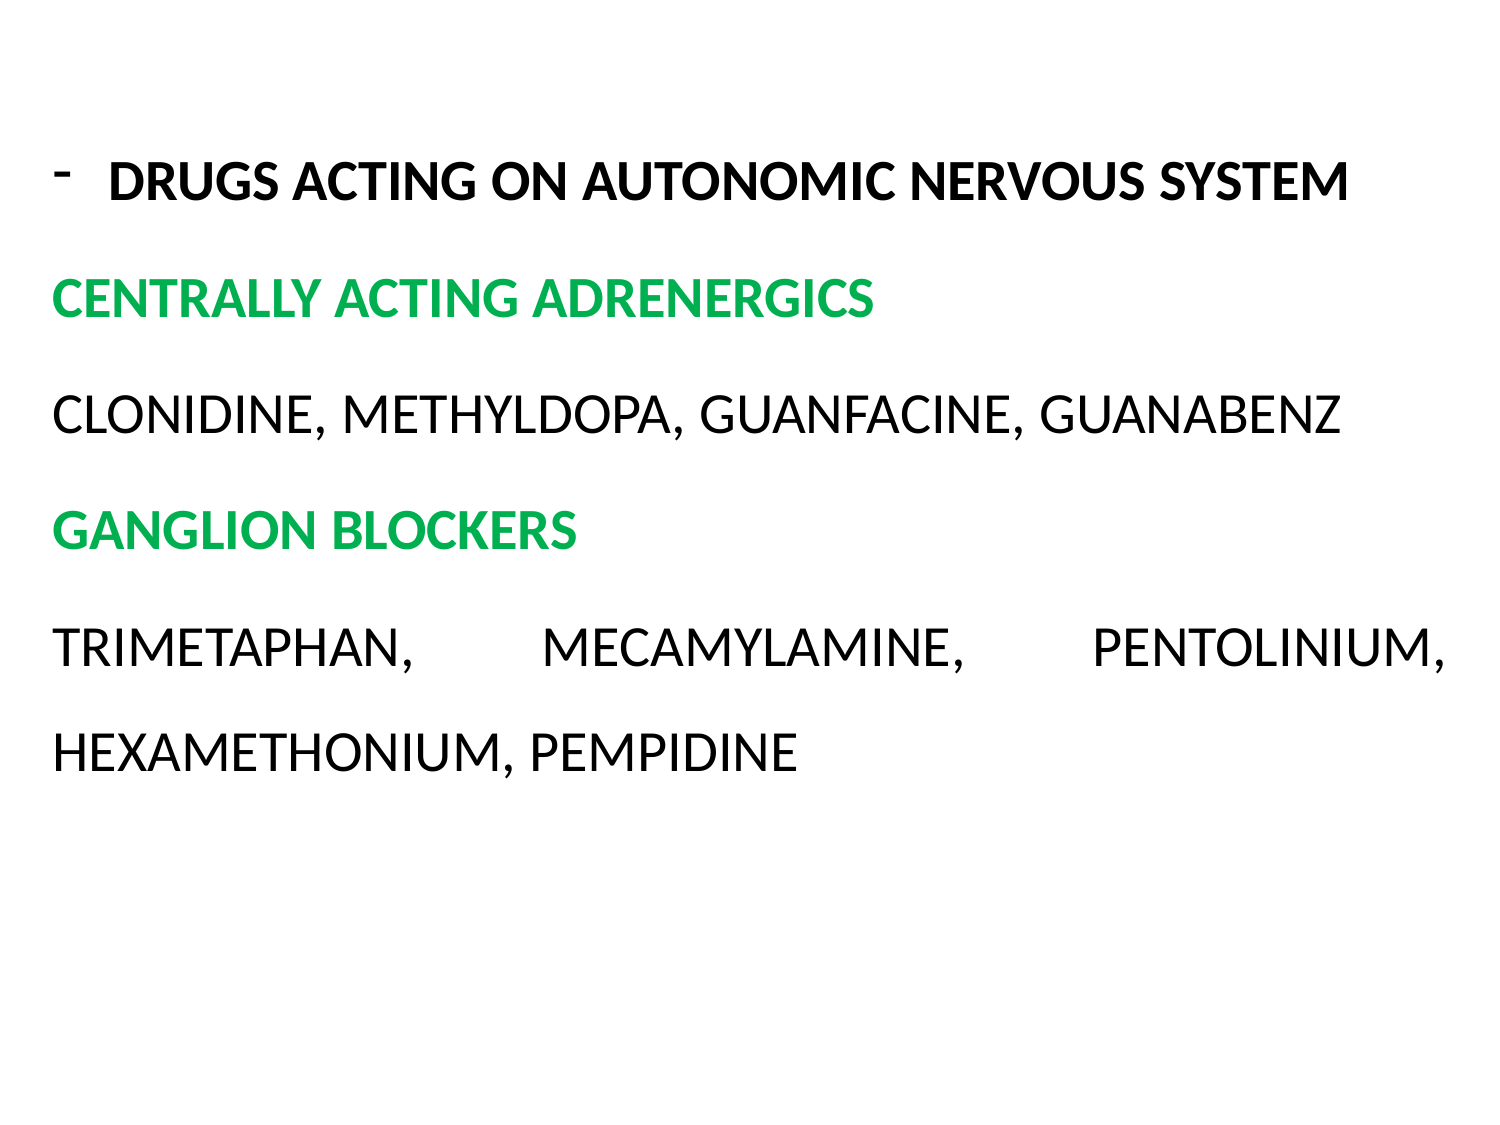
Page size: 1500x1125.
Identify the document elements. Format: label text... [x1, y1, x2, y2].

list DRUGS ACTING ON AUTONOMIC NERVOUS SYSTEM CENTRALLY ACTING ADRENERGICS CLONIDINE, METHYLDOPA, GUANFACINE, GUANABENZ GANGLION BLOCKERS TRIMETAPHAN, MECAMYLAMINE, PENTOLINIUM, HEXAMETHONIUM, PEMPIDINE [37, 99, 1463, 843]
